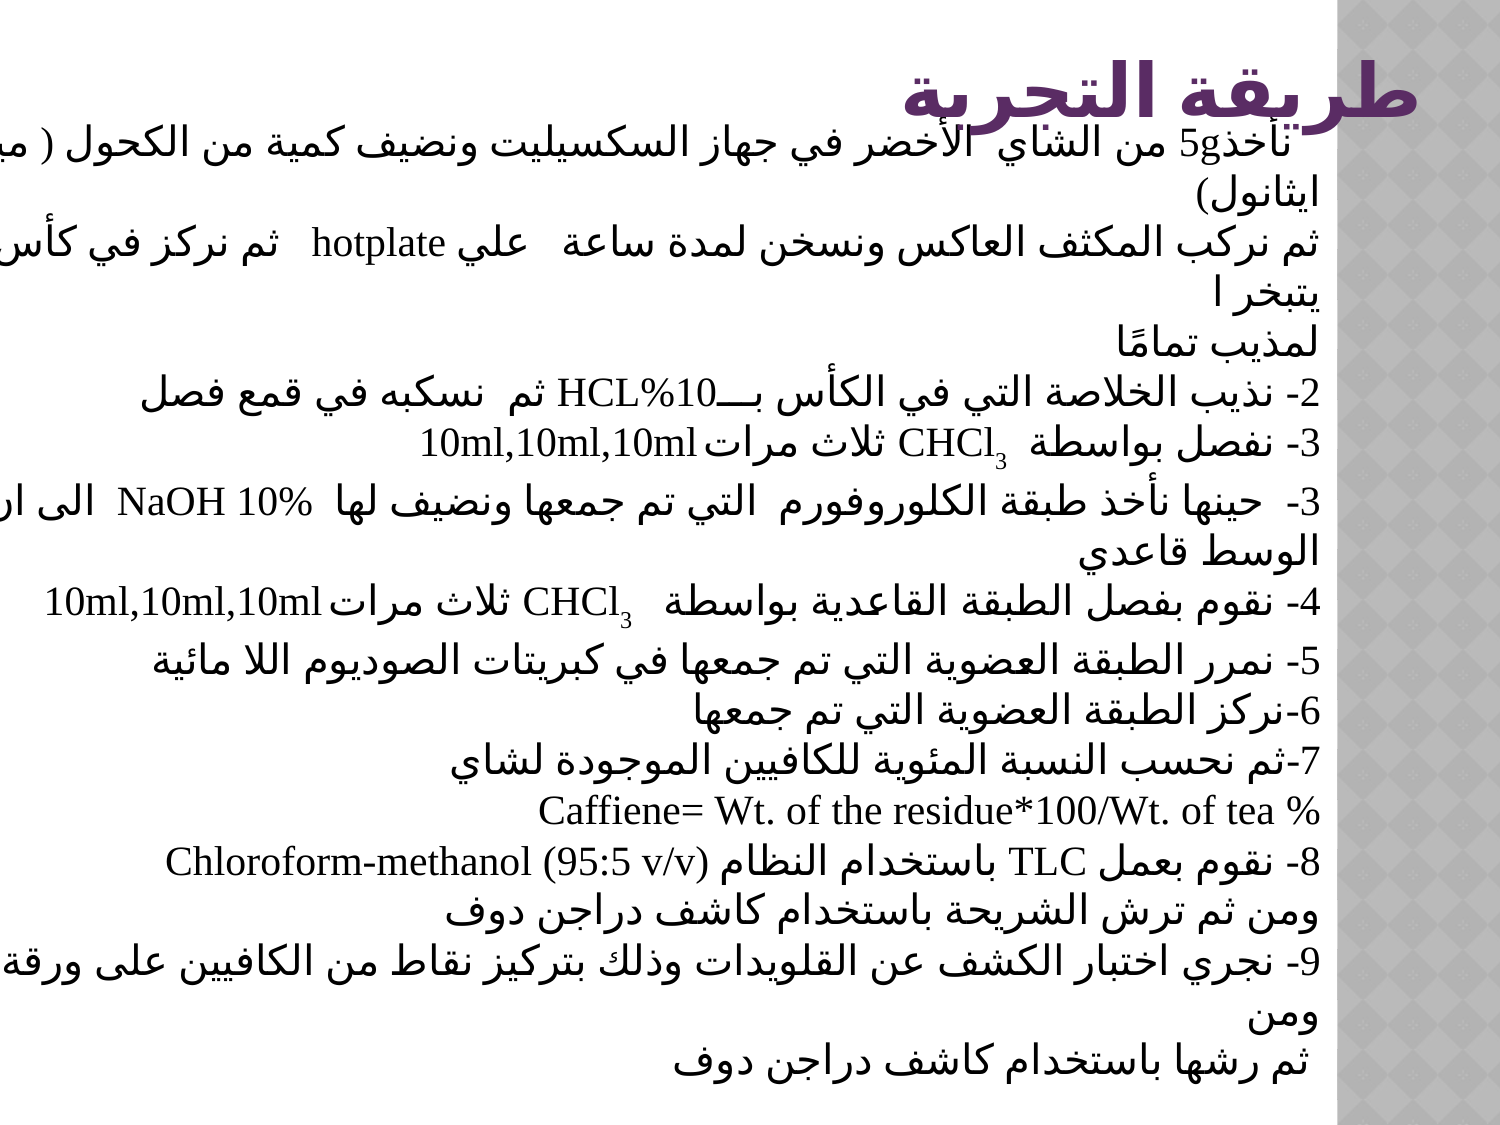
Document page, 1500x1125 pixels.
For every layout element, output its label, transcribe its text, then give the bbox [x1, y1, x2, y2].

text_box طريقة التجربة [885, 35, 1438, 140]
text_box نأخذ5g من الشاي الأخضر في جهاز السكسيليت ونضيف كمية من الكحول ( ميثانول أو ايثانول) ثم نركب المكثف العاكس ونسخن لمدة ساعة علي hotplate ثم نركز في كأس إلى أن يتبخر ا لمذيب تمامًا 2- نذيب الخلاصة التي في الكأس بـــ10%HCL ثم نسكبه في قمع فصل 3- نفصل بواسطة CHCl3 ثلاث مرات 10ml,10ml,10ml 3- حينها نأخذ طبقة الكلوروفورم التي تم جمعها ونضيف لها NaOH 10% الى ان يصبح الوسط قاعدي 4- نقوم بفصل الطبقة القاعدية بواسطة CHCl3 ثلاث مرات 10ml,10ml,10ml 5- نمرر الطبقة العضوية التي تم جمعها في كبريتات الصوديوم اللا مائية 6-نركز الطبقة العضوية التي تم جمعها 7-ثم نحسب النسبة المئوية للكافيين الموجودة لشاي % Caffiene= Wt. of the residue*100/Wt. of tea 8- نقوم بعمل TLC باستخدام النظام Chloroform-methanol (95:5 v/v) ومن ثم ترش الشريحة باستخدام كاشف دراجن دوف 9- نجري اختبار الكشف عن القلويدات وذلك بتركيز نقاط من الكافيين على ورقة ترشيح ومن ثم رشها باستخدام كاشف دراجن دوف [0, 107, 1336, 1125]
